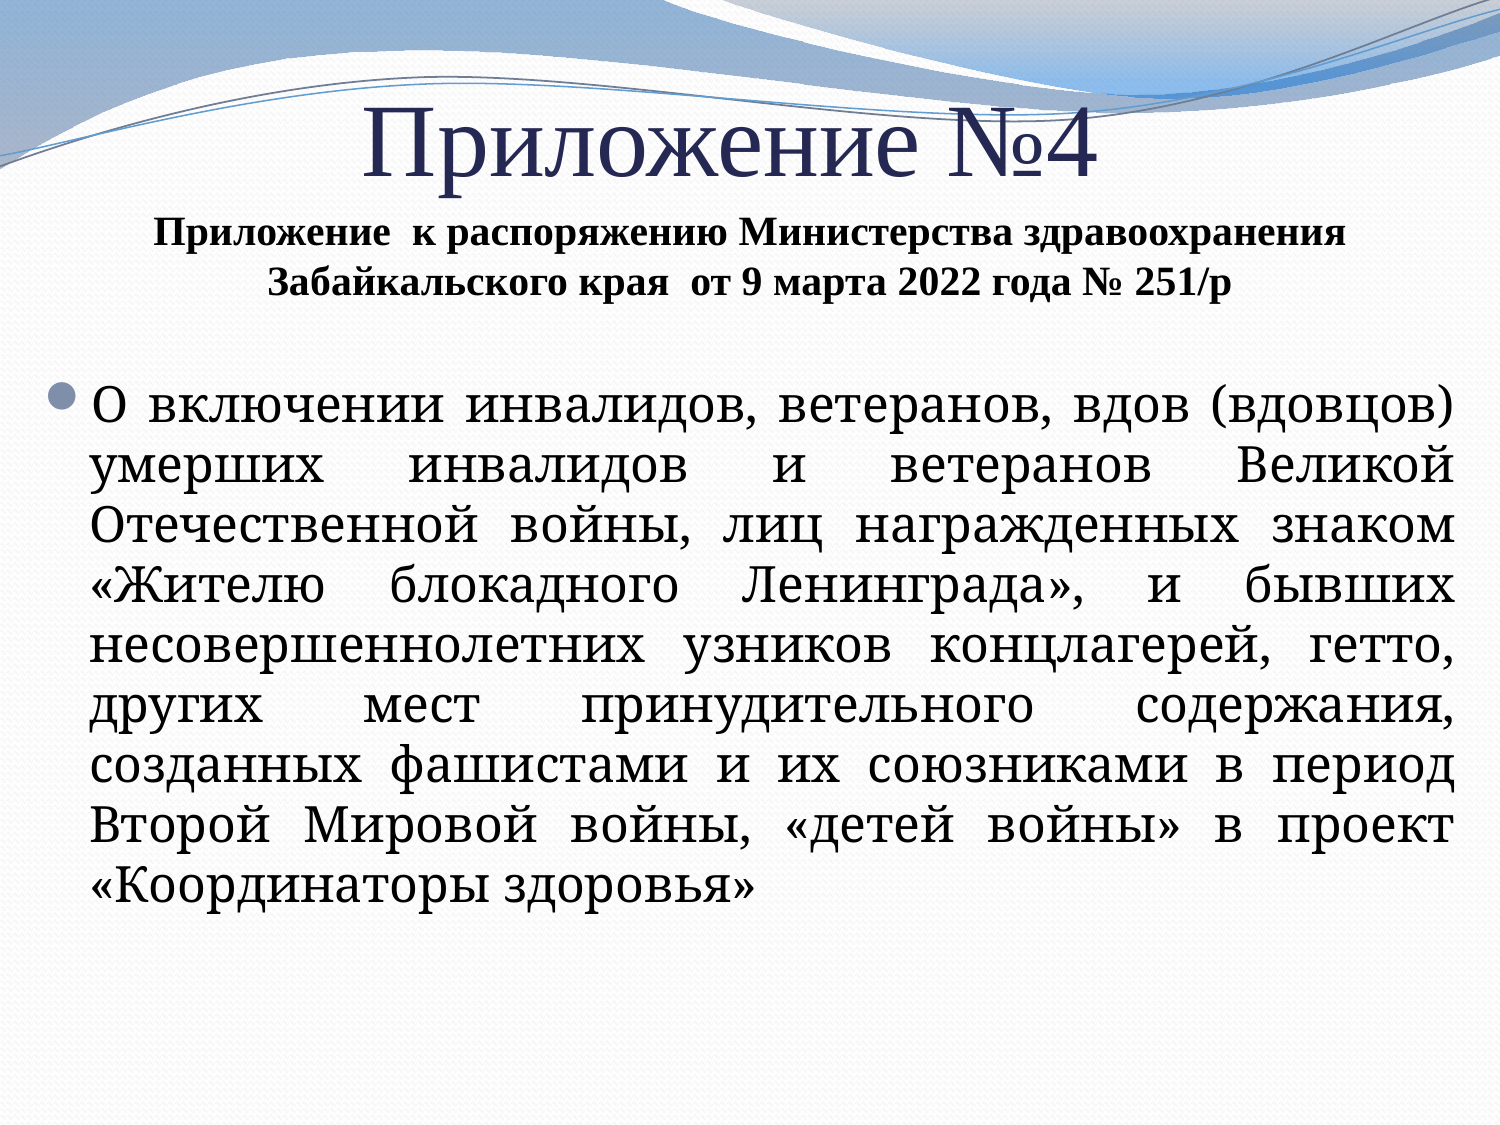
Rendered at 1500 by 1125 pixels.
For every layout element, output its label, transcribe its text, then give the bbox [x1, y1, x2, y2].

title Приложение №4 [64, 66, 1397, 196]
list Приложение к распоряжению Министерства здравоохранения Забайкальского края от 9 марта 2022 года № 251/р О включении инвалидов, ветеранов, вдов (вдовцов) умерших инвалидов и ветеранов Великой Отечественной войны, лиц награжденных знаком «Жителю блокадного Ленинграда», и бывших несовершеннолетних узников концлагерей, гетто, других мест принудительного содержания, созданных фашистами и их союзниками в период Второй Мировой войны, «детей войны» в проект «Координаторы здоровья» [29, 196, 1471, 1071]
